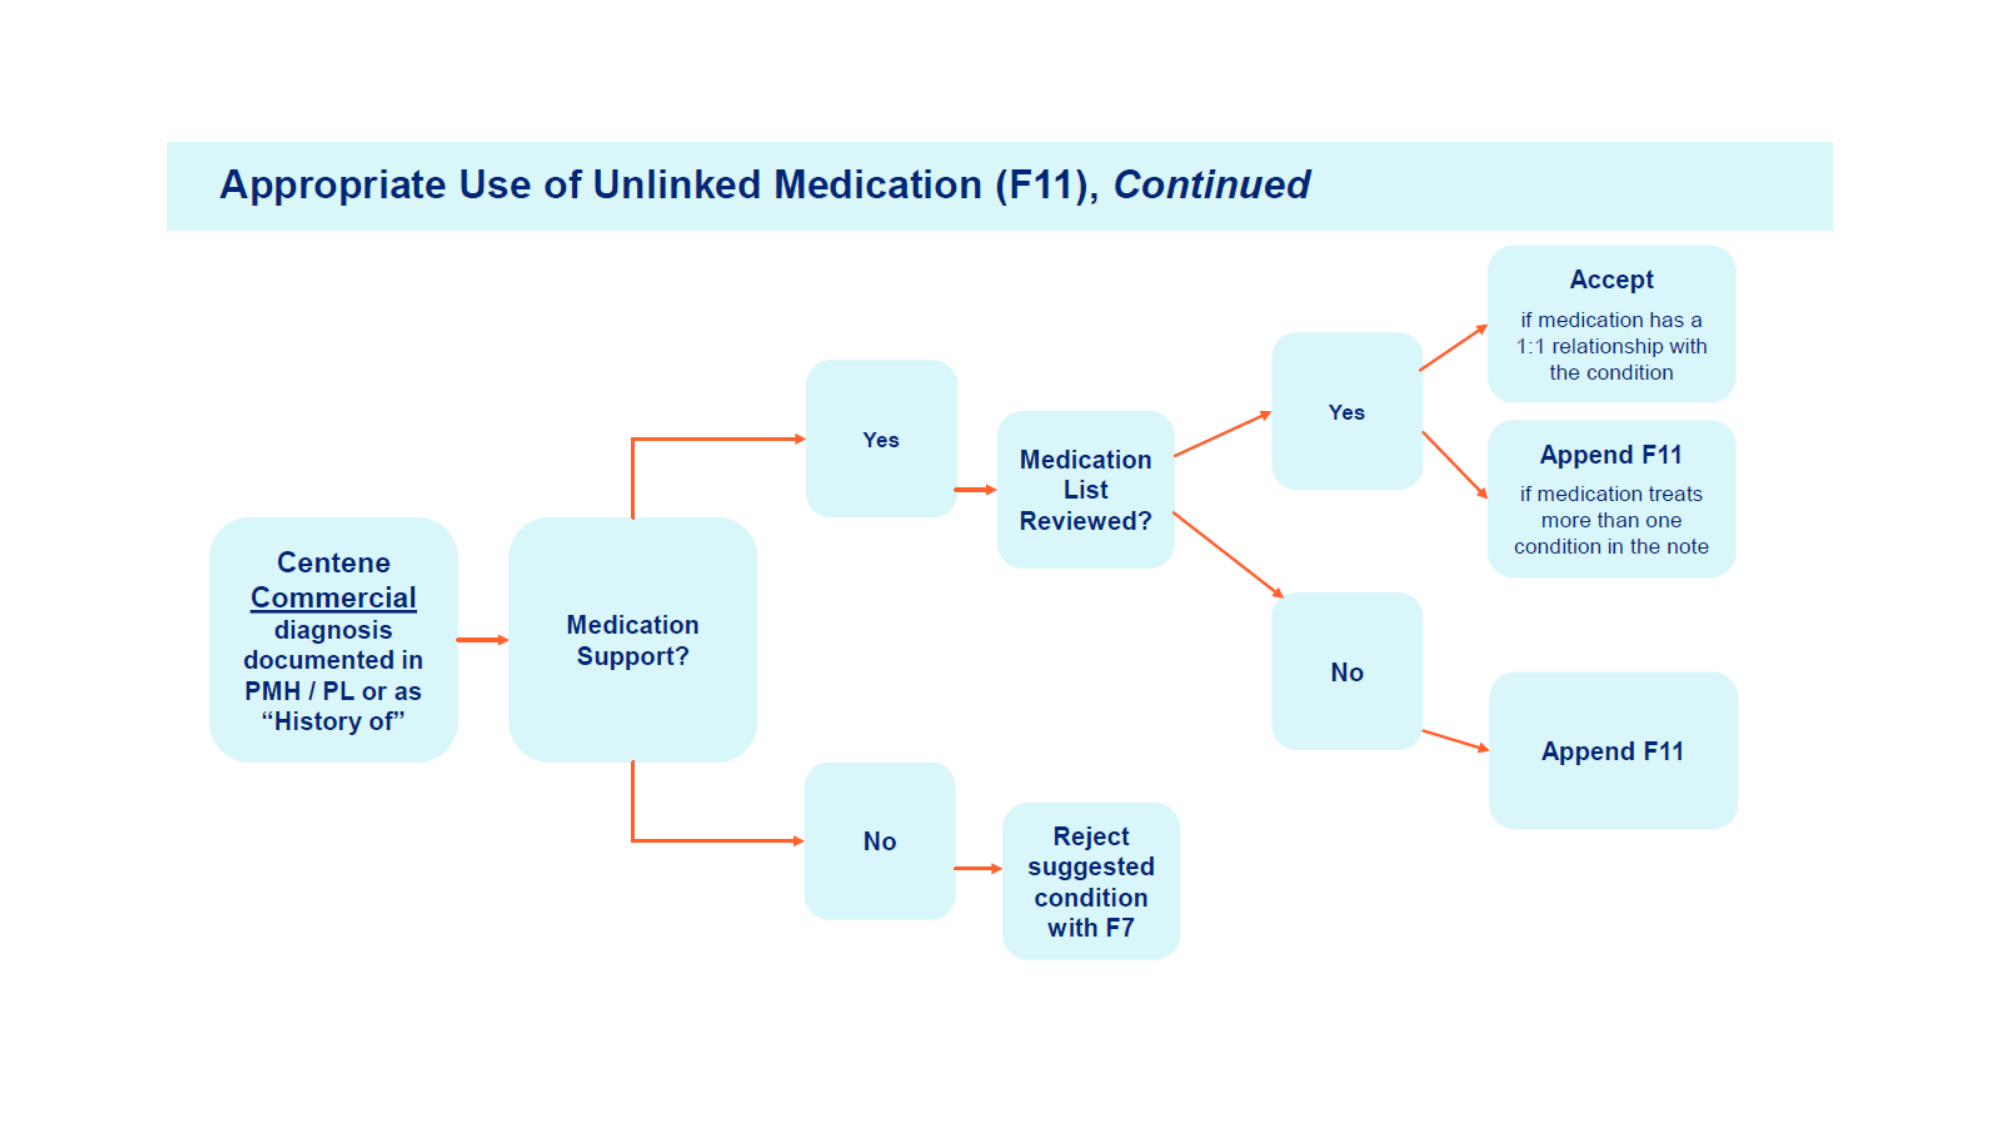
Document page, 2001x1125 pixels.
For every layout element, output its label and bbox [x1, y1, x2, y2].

picture [167, 142, 1833, 983]
